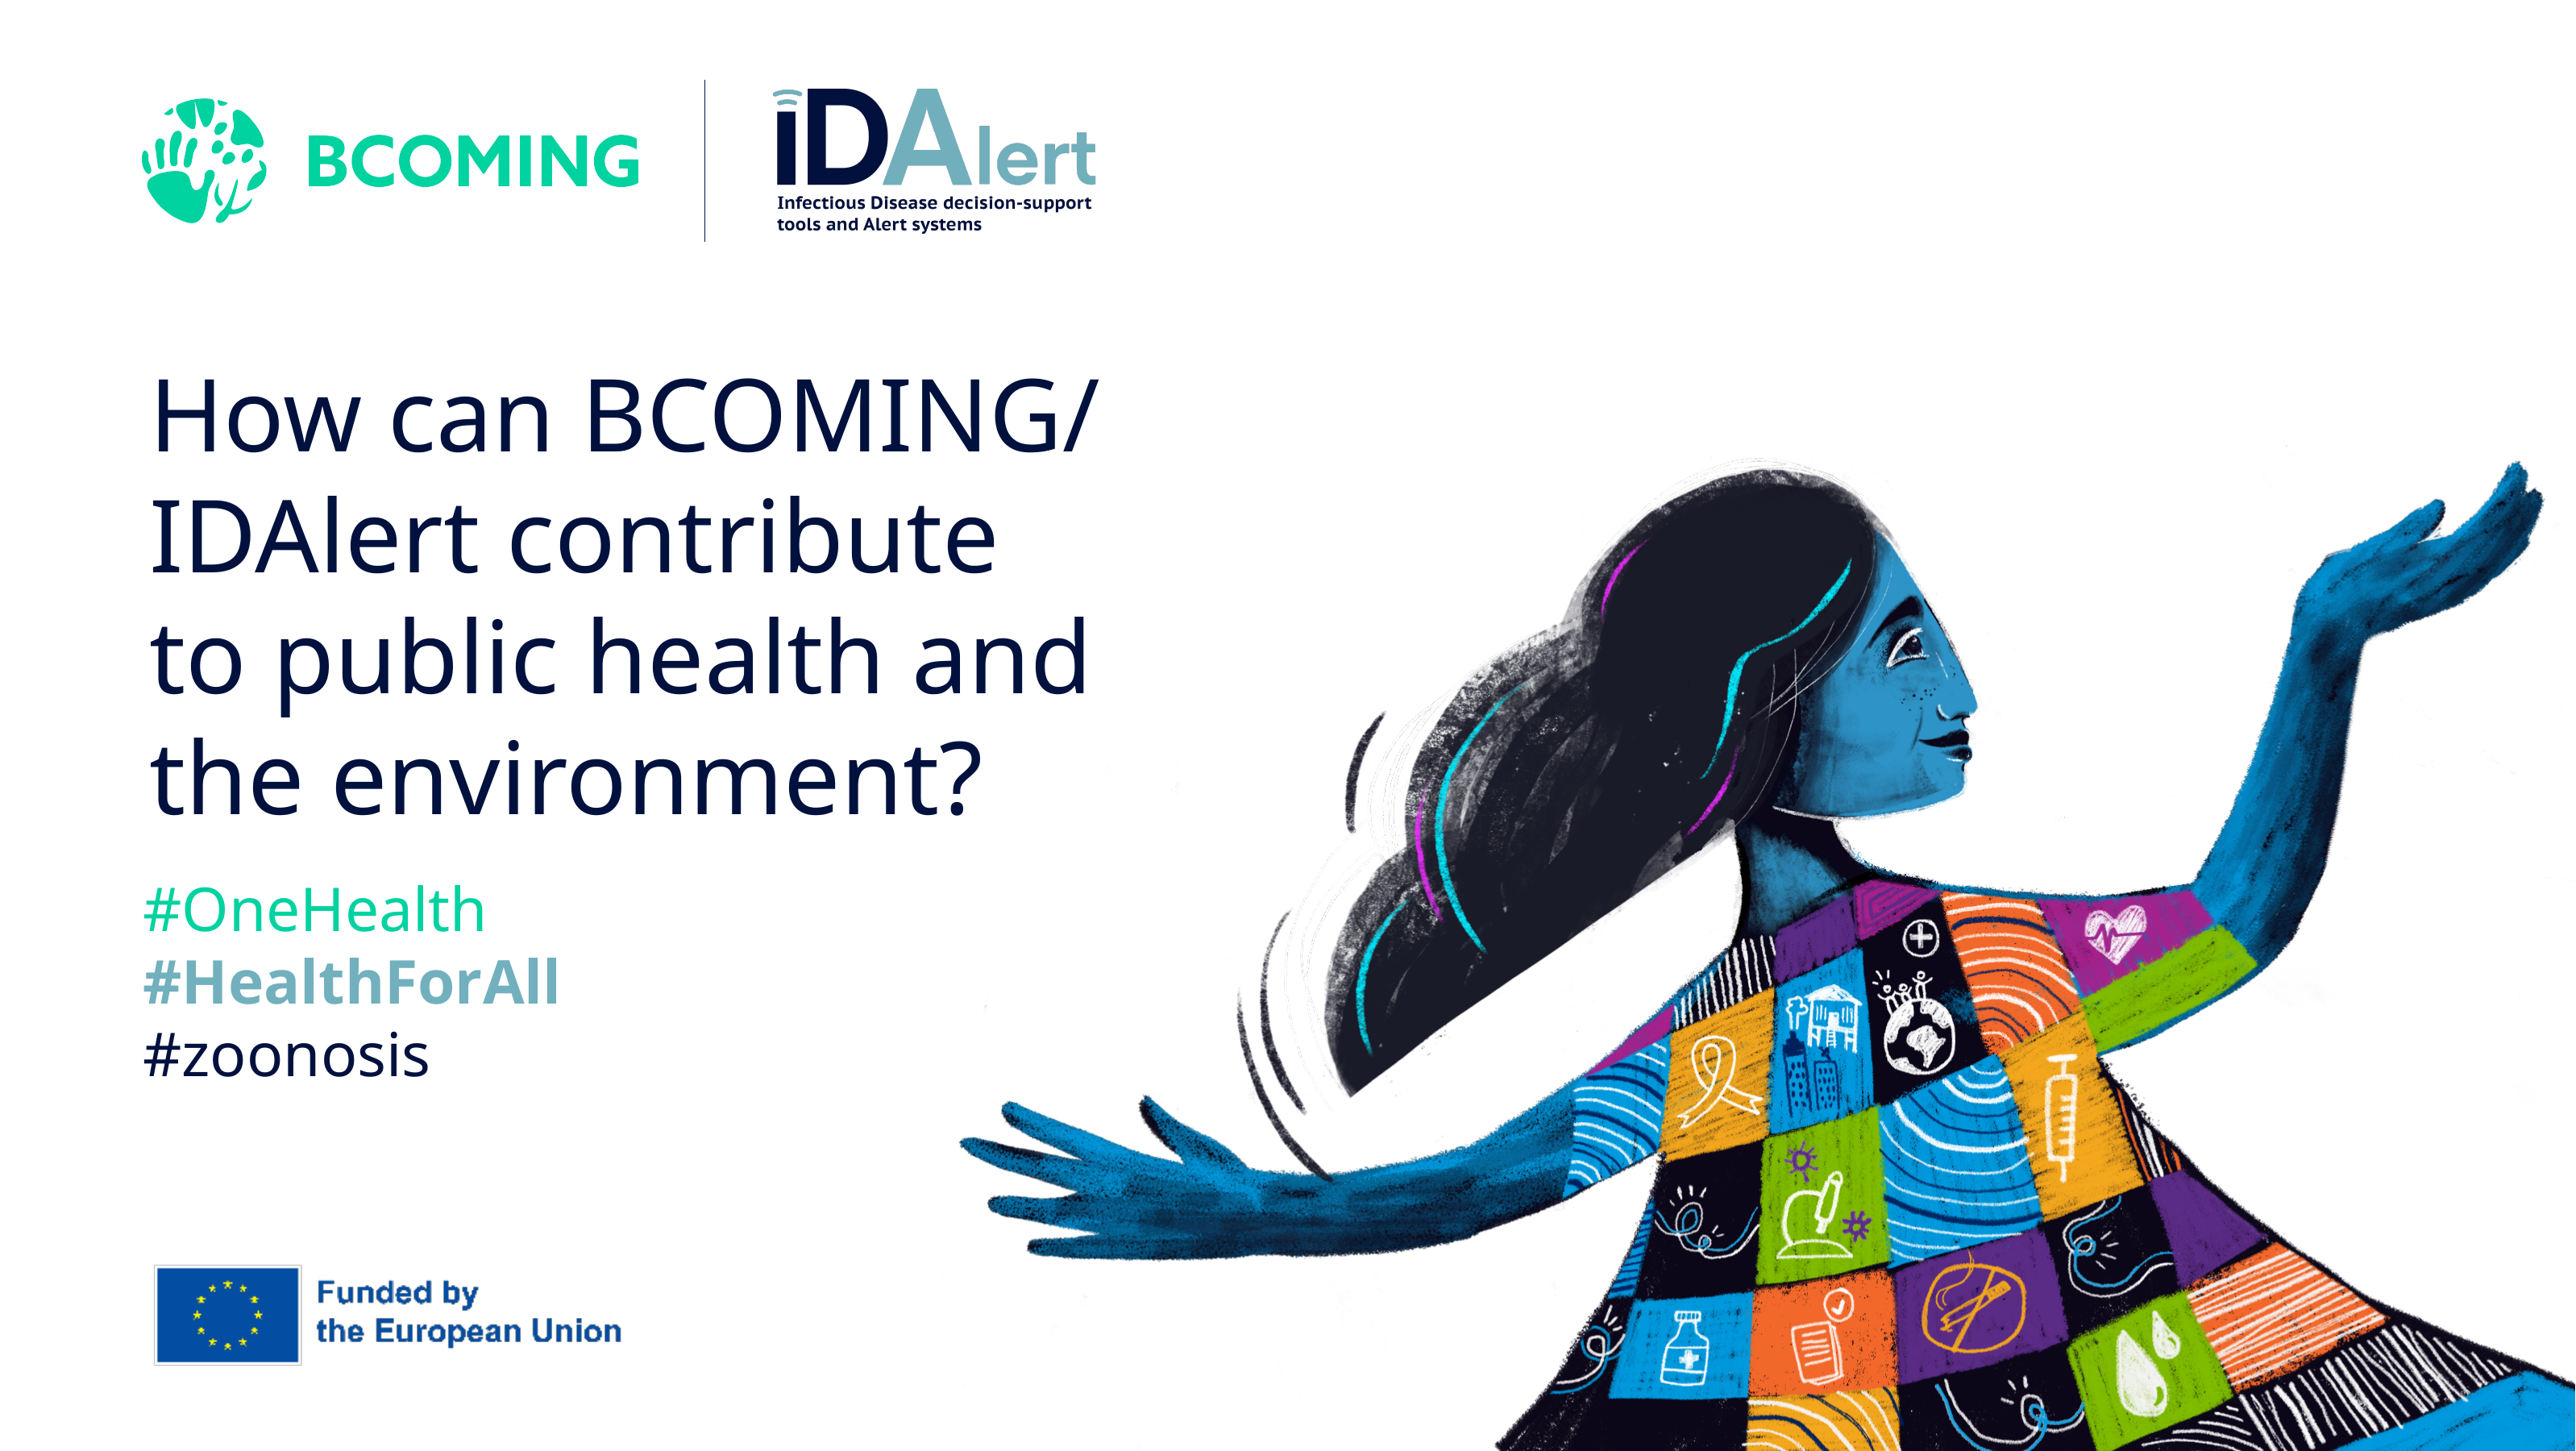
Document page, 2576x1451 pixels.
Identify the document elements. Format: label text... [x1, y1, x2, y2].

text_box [127, 1237, 698, 1391]
picture [142, 98, 638, 223]
text_box #OneHealth #HealthForAll #zoonosis [131, 864, 621, 1095]
subtitle How can BCOMING/ IDAlert contribute to public health and the environment? [136, 344, 1309, 817]
picture [772, 80, 1096, 242]
picture [929, 422, 2575, 1451]
